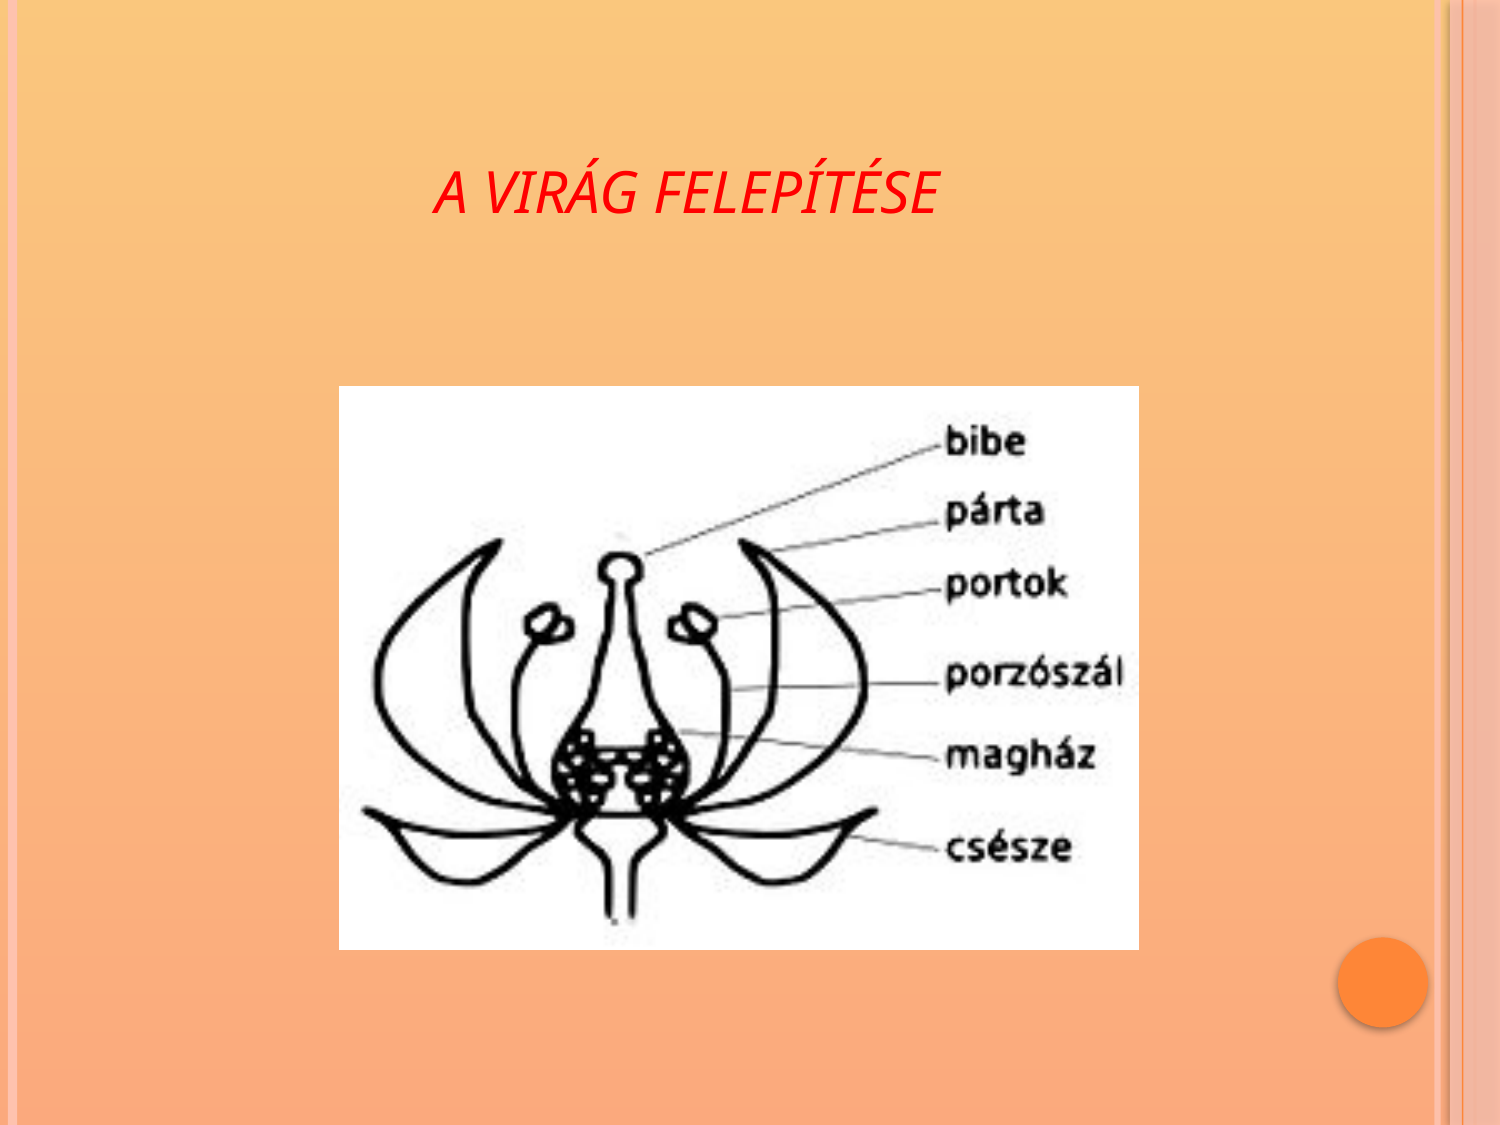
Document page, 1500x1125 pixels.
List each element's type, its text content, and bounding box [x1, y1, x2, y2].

list [75, 262, 1300, 1062]
picture [339, 386, 1140, 950]
title A virág felepítése [75, 45, 1300, 233]
